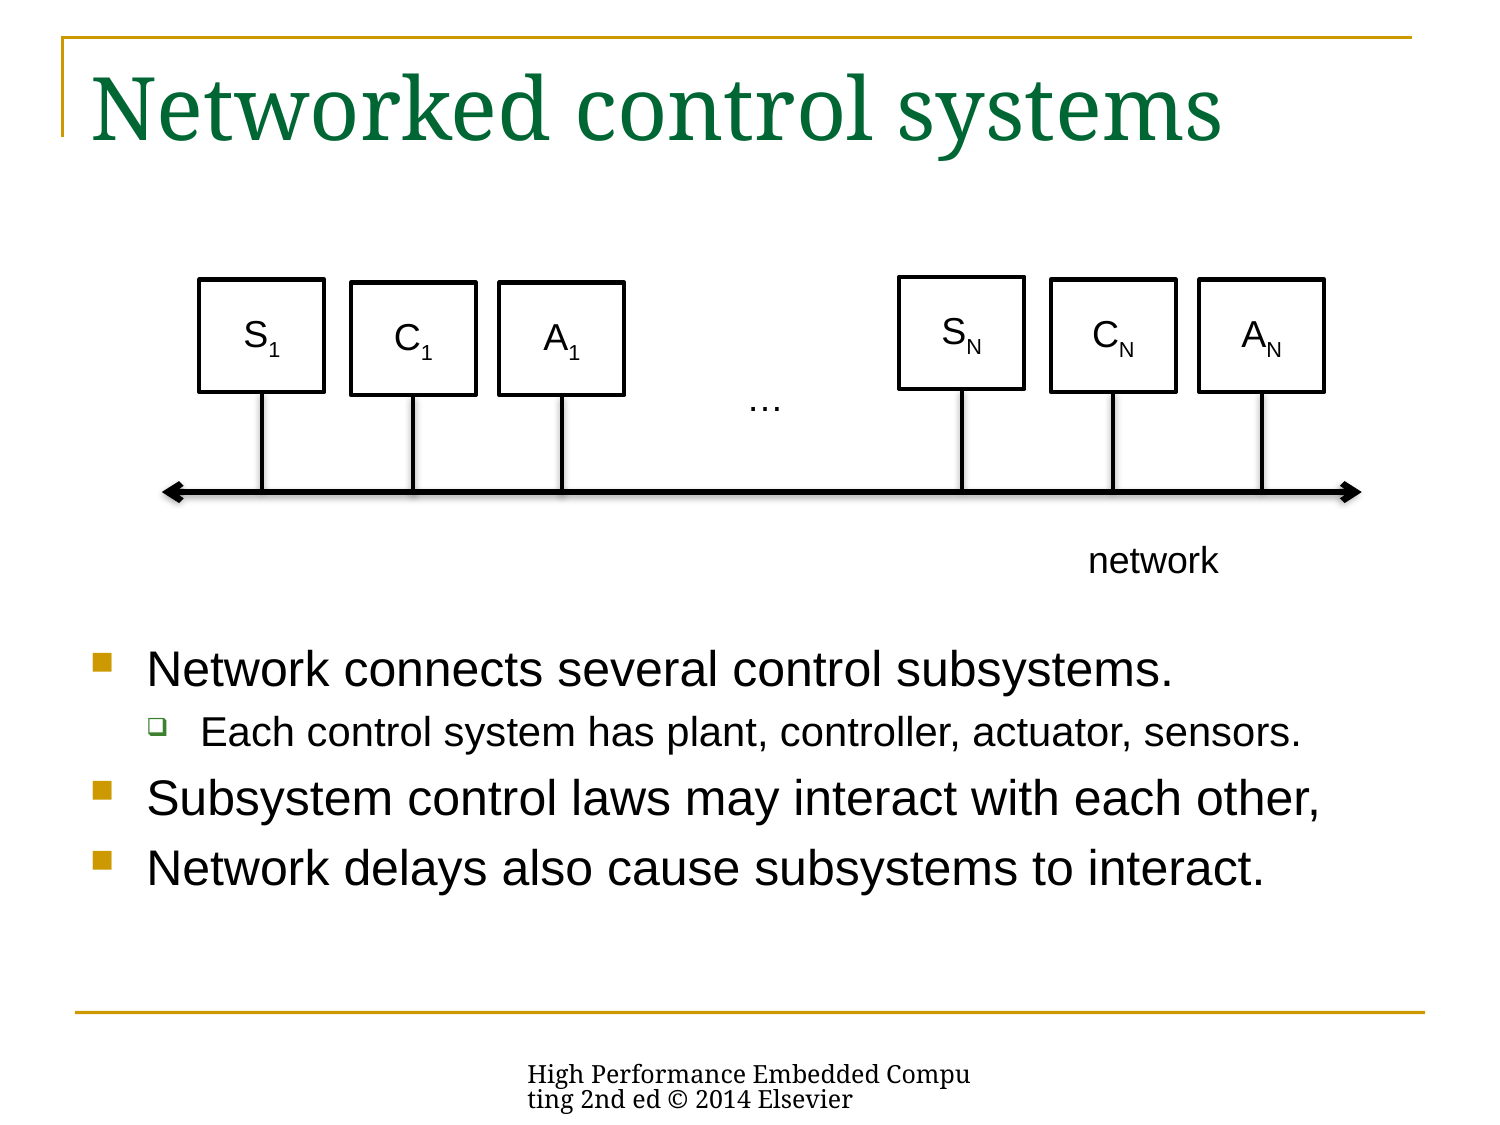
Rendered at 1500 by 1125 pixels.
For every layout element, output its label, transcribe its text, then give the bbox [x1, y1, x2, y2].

text_box SN [897, 275, 1026, 391]
list Network connects several control subsystems. Each control system has plant, controller, actuator, sensors. Subsystem control laws may interact with each other, Network delays also cause subsystems to interact. [75, 629, 1425, 1006]
text_box network [1073, 528, 1234, 589]
text_box C1 [349, 280, 478, 397]
text_box AN [1197, 277, 1326, 394]
text_box A1 [497, 280, 626, 397]
text_box S1 [197, 277, 326, 394]
title Networked control systems [75, 45, 1425, 233]
footer High Performance Embedded Computing 2nd ed © 2014 Elsevier [512, 1025, 988, 1100]
text_box CN [1049, 277, 1178, 394]
text_box … [731, 367, 799, 427]
